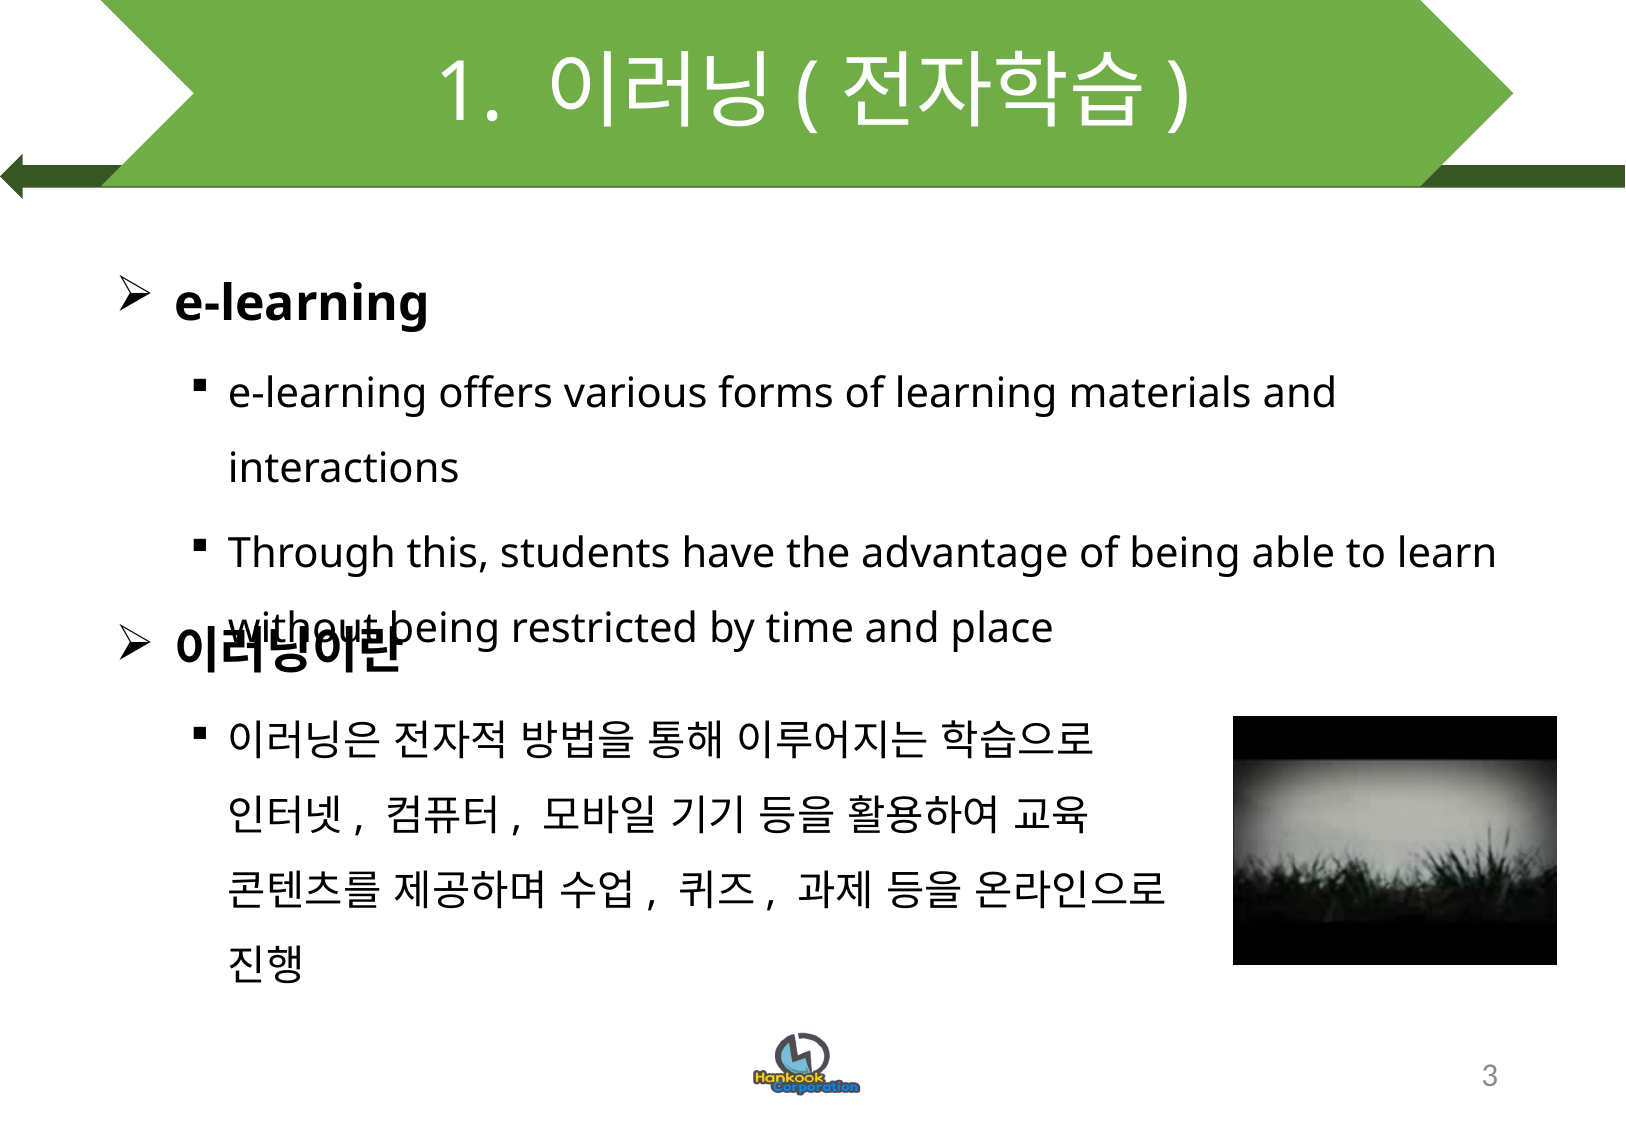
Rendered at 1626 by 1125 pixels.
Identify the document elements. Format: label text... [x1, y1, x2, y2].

slide_number 3 [1147, 1042, 1514, 1103]
list 이러닝이란 이러닝은 전자적 방법을 통해 이루어지는 학습으로 인터넷, 컴퓨터, 모바일 기기 등을 활용하여 교육 콘텐츠를 제공하며 수업, 퀴즈, 과제 등을 온라인으로 진행 [100, 591, 1196, 1003]
picture [743, 1029, 871, 1103]
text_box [1232, 715, 1558, 966]
text_box e-learning e-learning offers various forms of learning materials and interactions Through this, students have the advantage of being able to learn without being restricted by time and place [100, 232, 1592, 591]
title 1. 이러닝(전자학습) [0, 0, 1625, 187]
